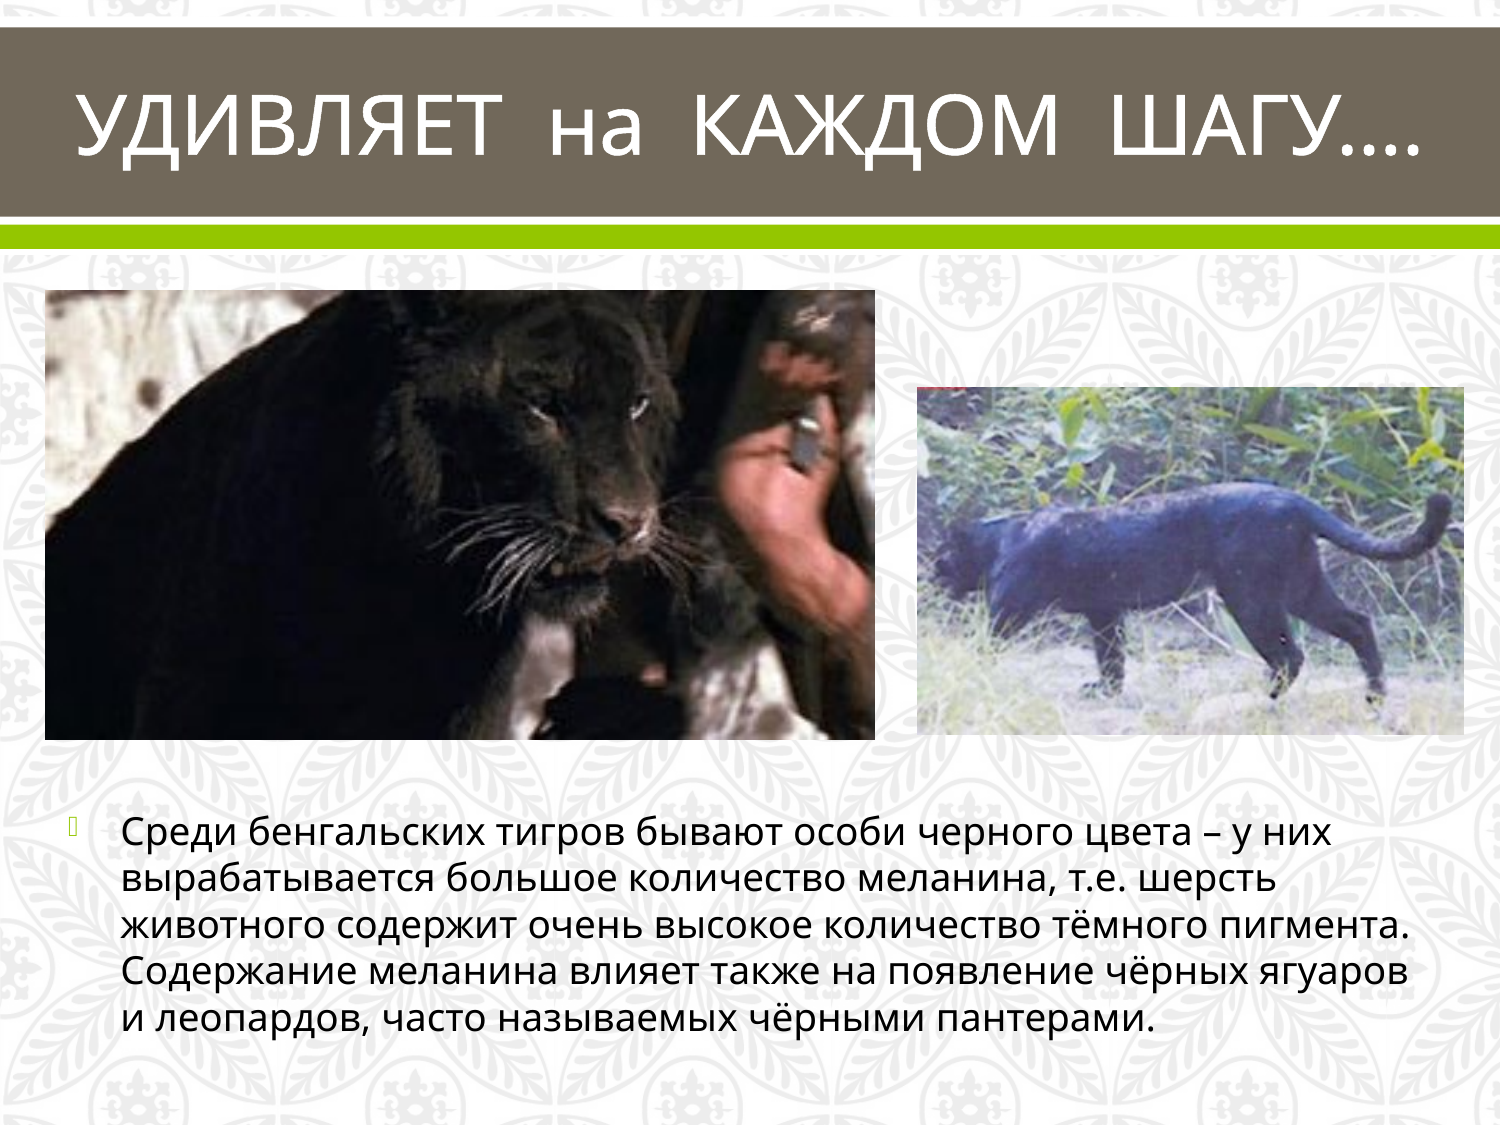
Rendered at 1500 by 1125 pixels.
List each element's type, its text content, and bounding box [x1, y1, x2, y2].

list Среди бенгальских тигров бывают особи черного цвета – у них вырабатывается большое количество меланина, т.е. шерсть животного содержит очень высокое количество тёмного пигмента. Содержание меланина влияет также на появление чёрных ягуаров и леопардов, часто называемых чёрными пантерами. [53, 798, 1437, 1076]
picture [45, 290, 875, 740]
picture [916, 387, 1465, 735]
title УДИВЛЯЕТ на КАЖДОМ ШАГУ…. [17, 29, 1483, 213]
